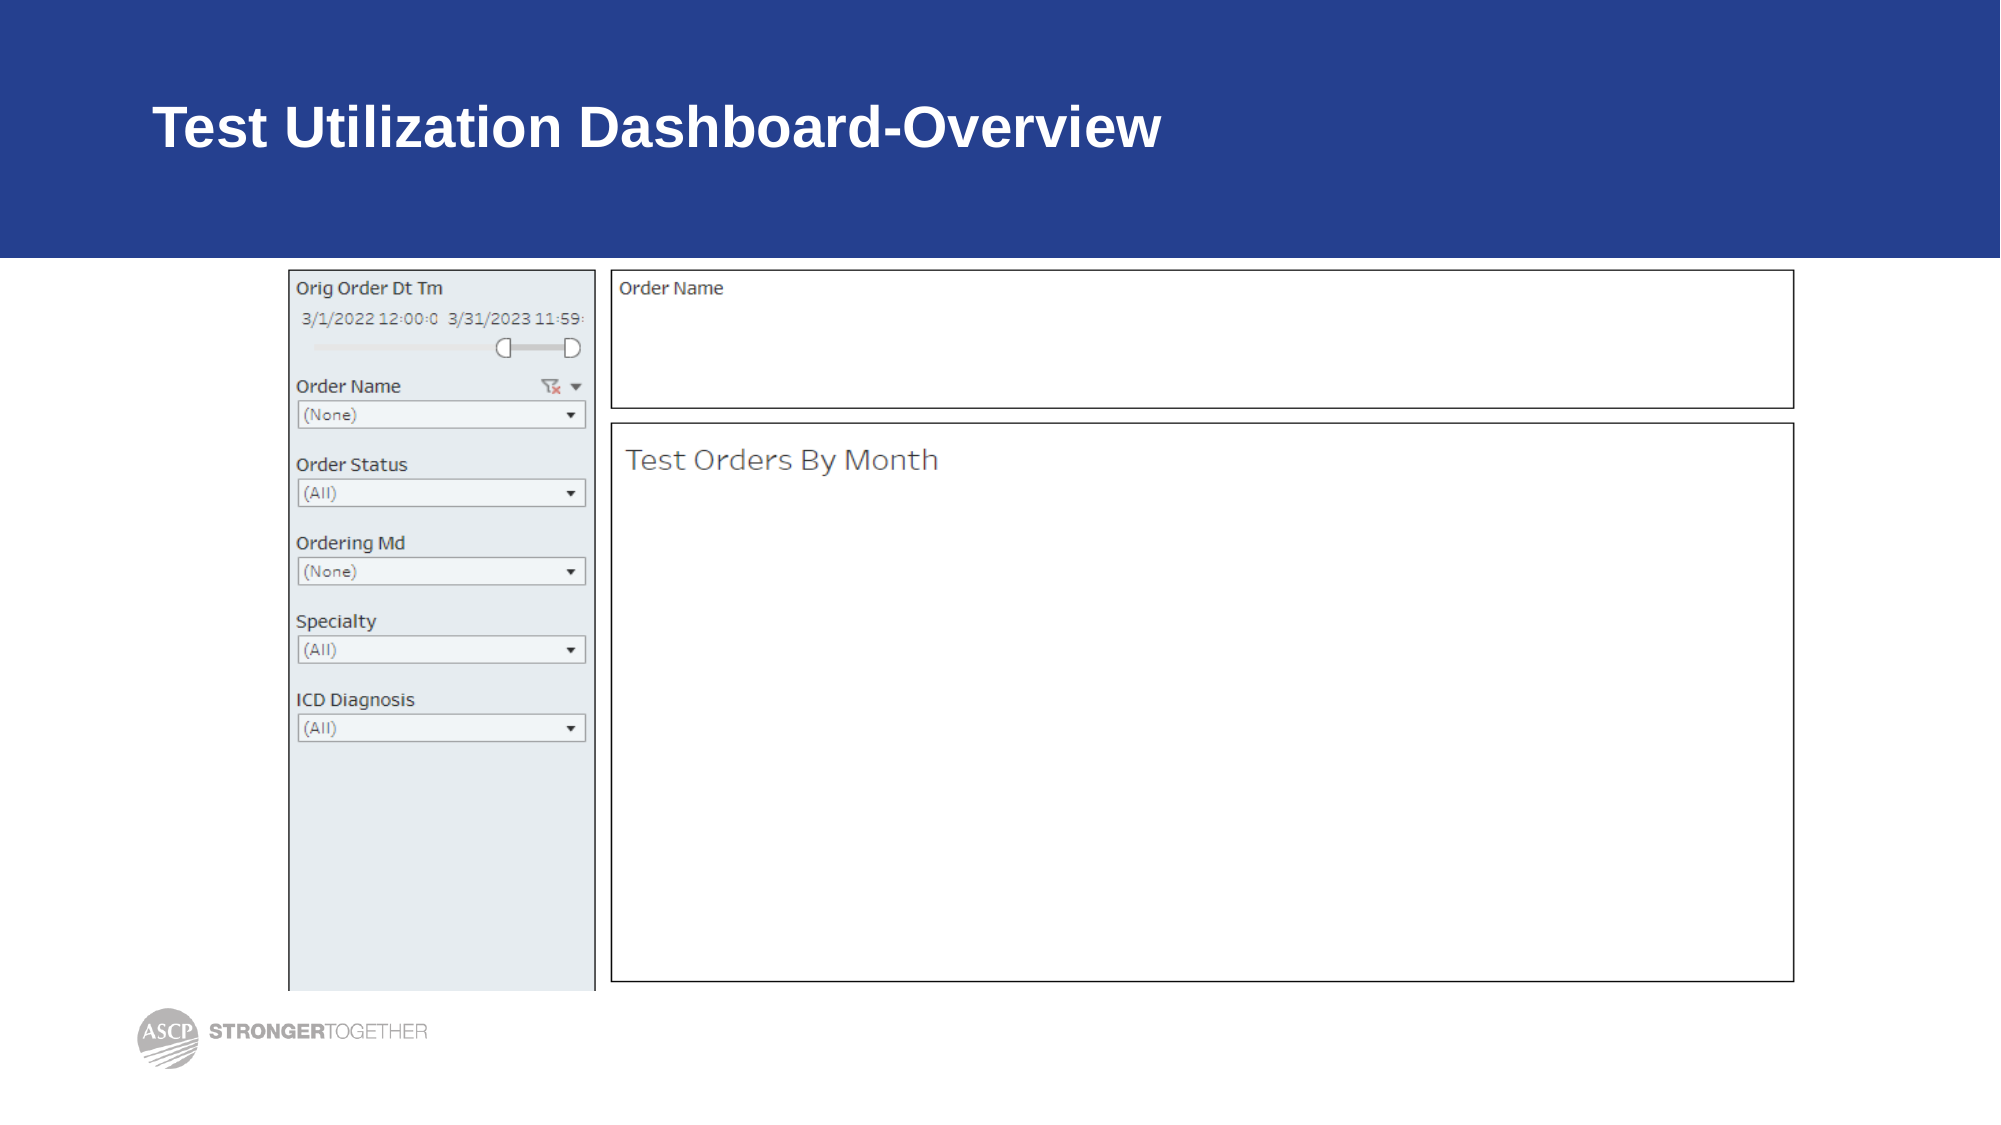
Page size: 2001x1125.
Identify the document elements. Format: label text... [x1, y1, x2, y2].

title Test Utilization Dashboard-Overview [137, 20, 1863, 238]
picture [272, 261, 1827, 991]
picture [137, 1008, 427, 1069]
